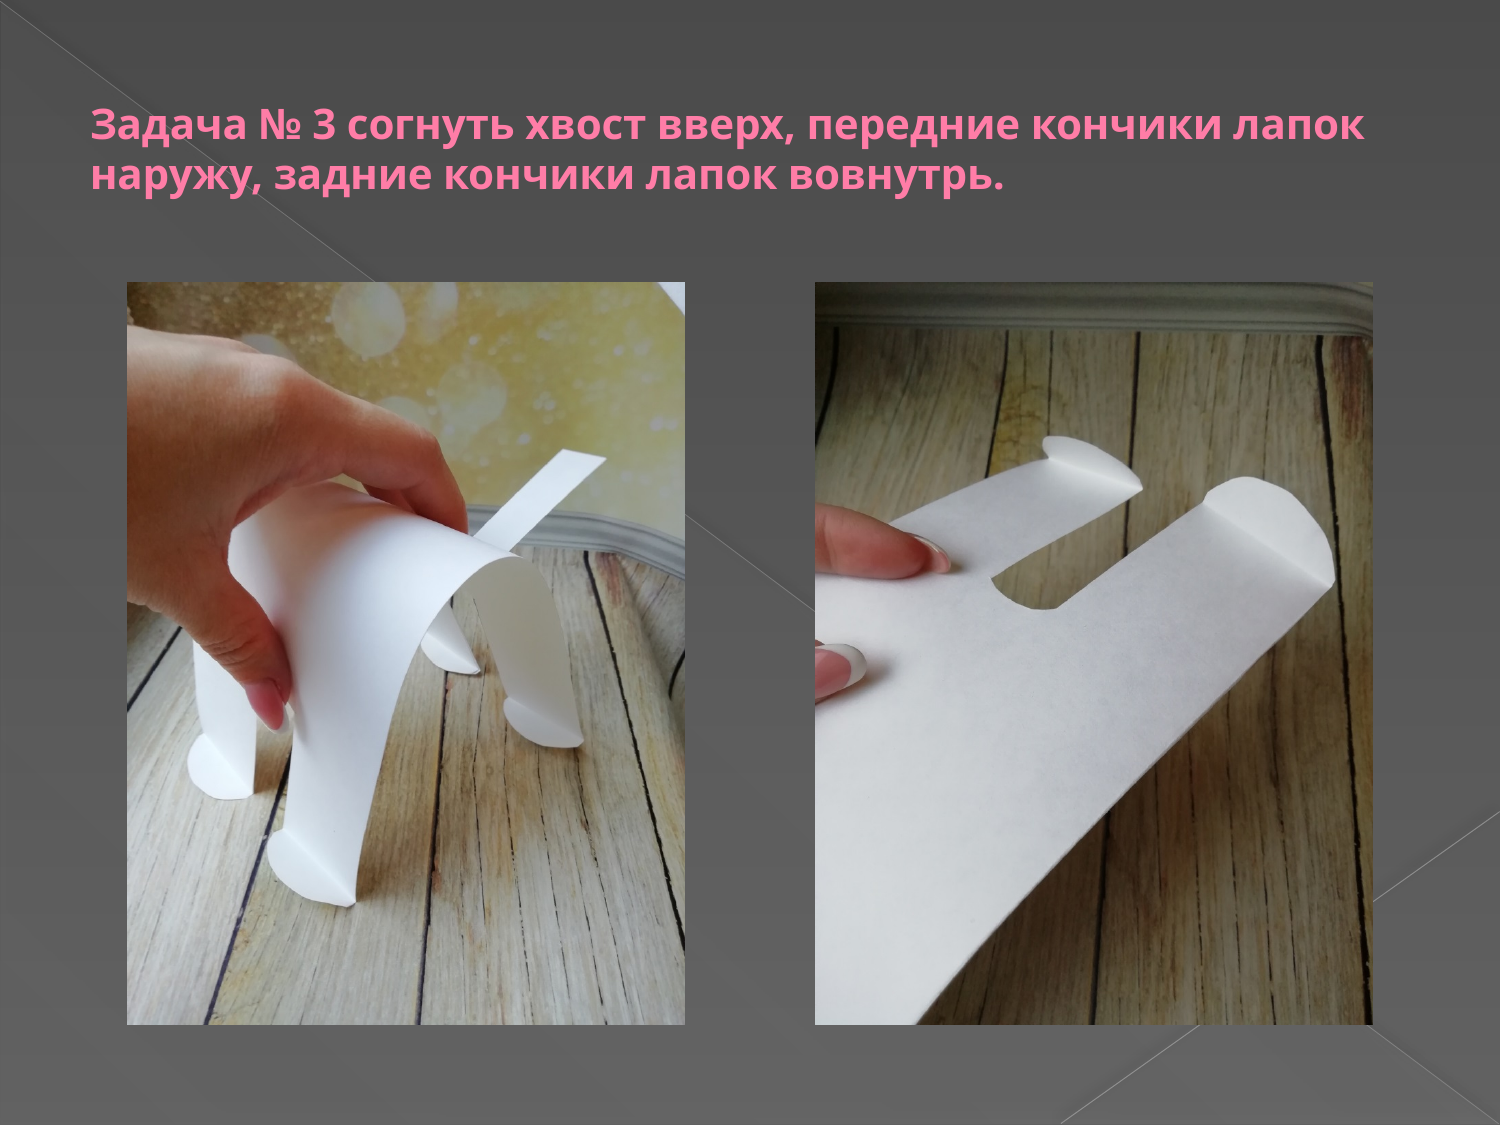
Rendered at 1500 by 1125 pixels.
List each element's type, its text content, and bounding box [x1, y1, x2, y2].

title Задача № 3 согнуть хвост вверх, передние кончики лапок наружу, задние кончики лапок вовнутрь. [75, 90, 1425, 274]
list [815, 282, 1373, 1026]
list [127, 282, 685, 1026]
